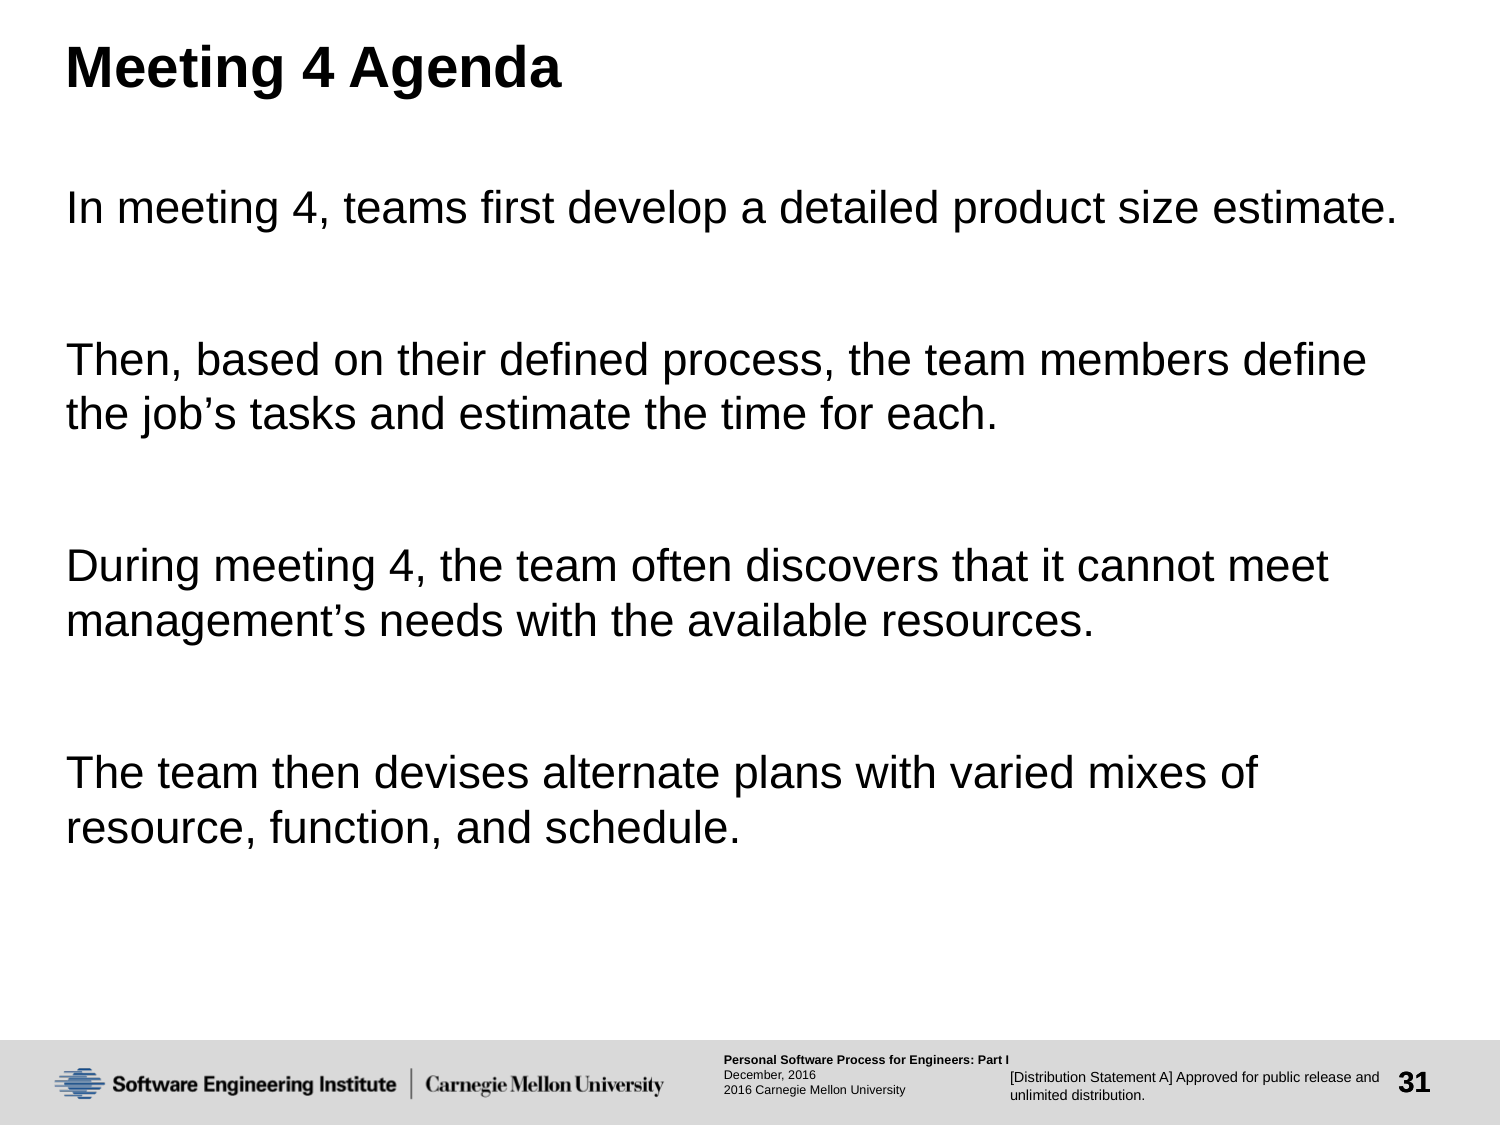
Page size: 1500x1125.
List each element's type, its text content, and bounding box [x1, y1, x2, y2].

picture [46, 1061, 673, 1104]
title Meeting 4 Agenda [65, 37, 1313, 148]
list In meeting 4, teams first develop a detailed product size estimate. Then, based on their defined process, the team members define the job’s tasks and estimate the time for each. During meeting 4, the team often discovers that it cannot meet management’s needs with the available resources. The team then devises alternate plans with varied mixes of resource, function, and schedule. [65, 177, 1431, 1000]
